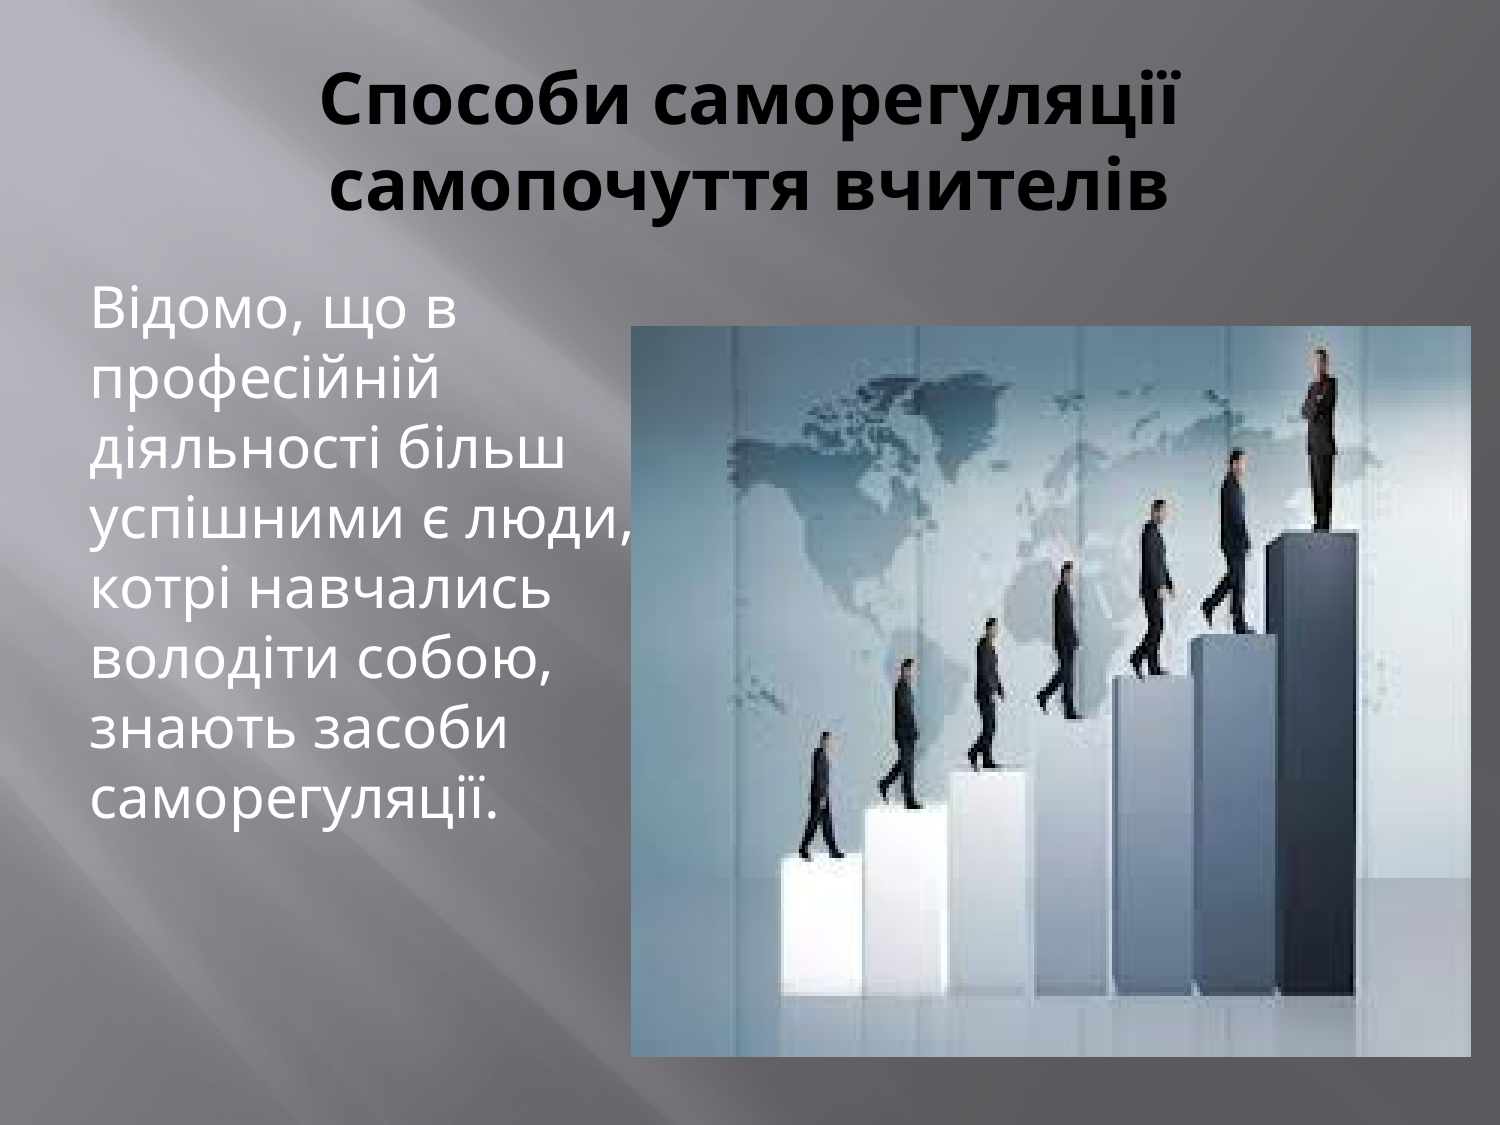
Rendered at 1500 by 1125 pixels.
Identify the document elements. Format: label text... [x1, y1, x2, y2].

list Відомо, що в професійній діяльності більш успішними є люди, котрі навчались володіти собою, знають засоби саморегуляції. [75, 262, 668, 1083]
picture [631, 326, 1471, 1057]
title Способи саморегуляції самопочуття вчителів [75, 45, 1425, 233]
